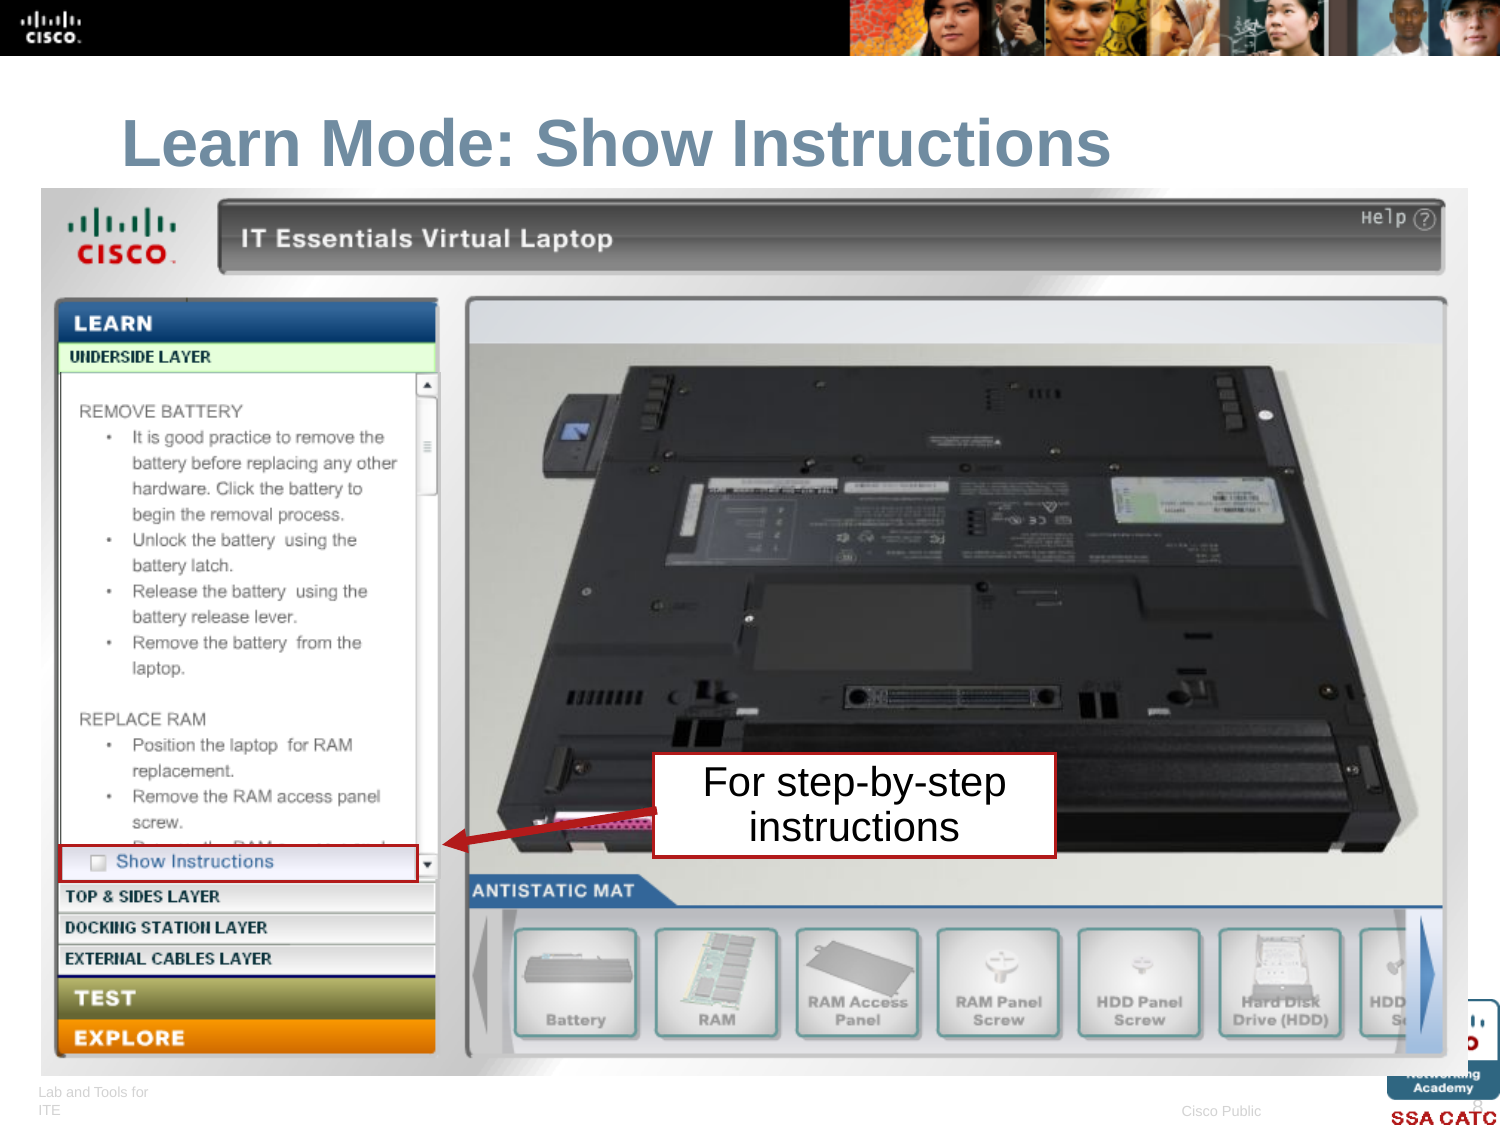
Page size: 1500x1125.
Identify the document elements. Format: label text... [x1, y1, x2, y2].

picture [41, 187, 1500, 1125]
picture [0, 0, 1500, 56]
title Learn Mode: Show Instructions [107, 49, 1444, 186]
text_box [446, 753, 1057, 859]
